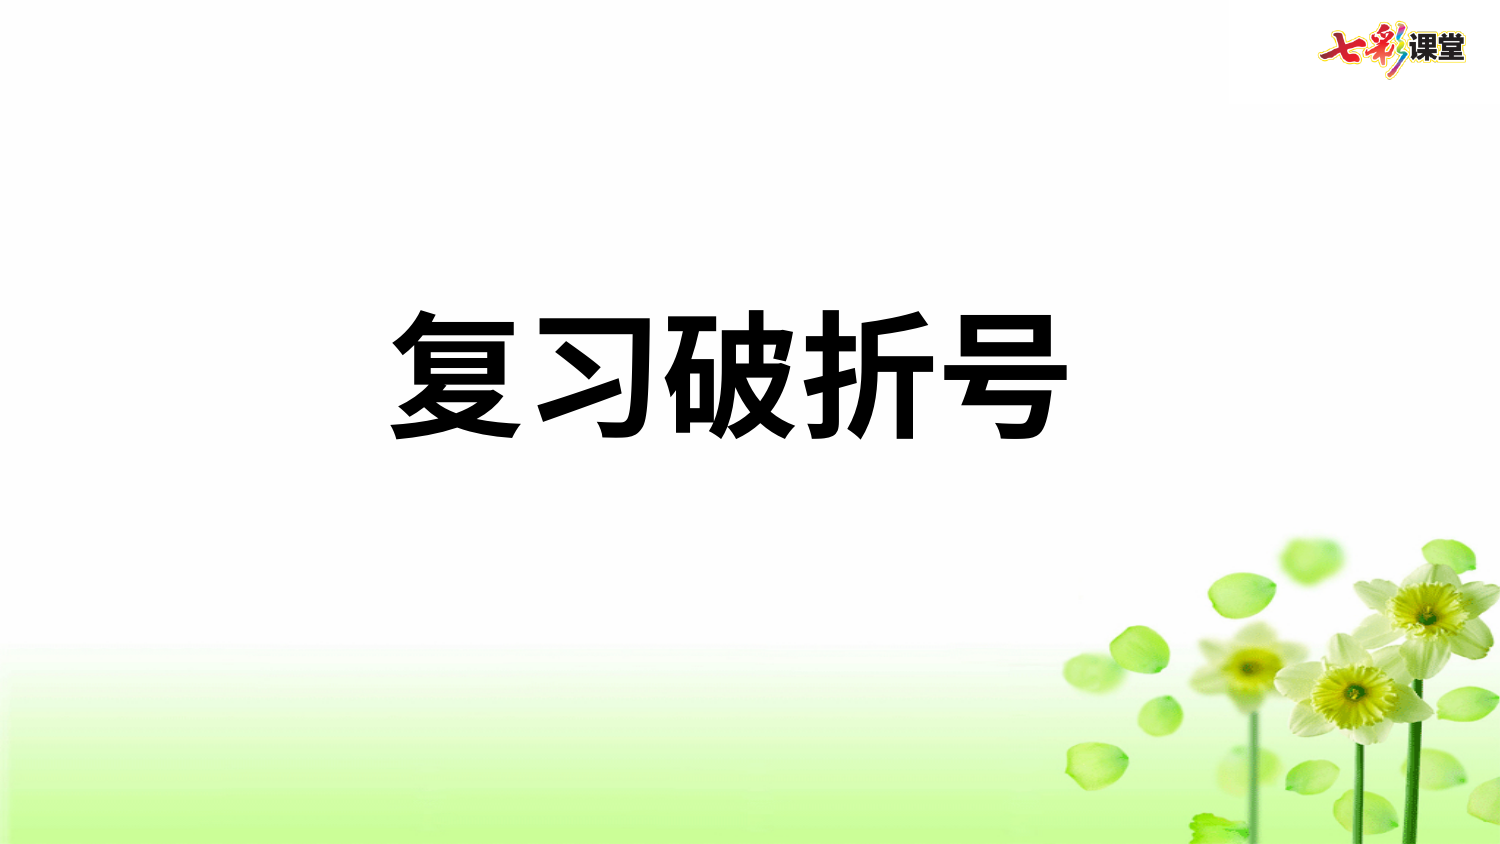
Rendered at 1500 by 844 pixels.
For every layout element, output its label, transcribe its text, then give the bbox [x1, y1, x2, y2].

text_box 复习破折号 [386, 293, 1099, 453]
picture [0, 0, 1500, 844]
